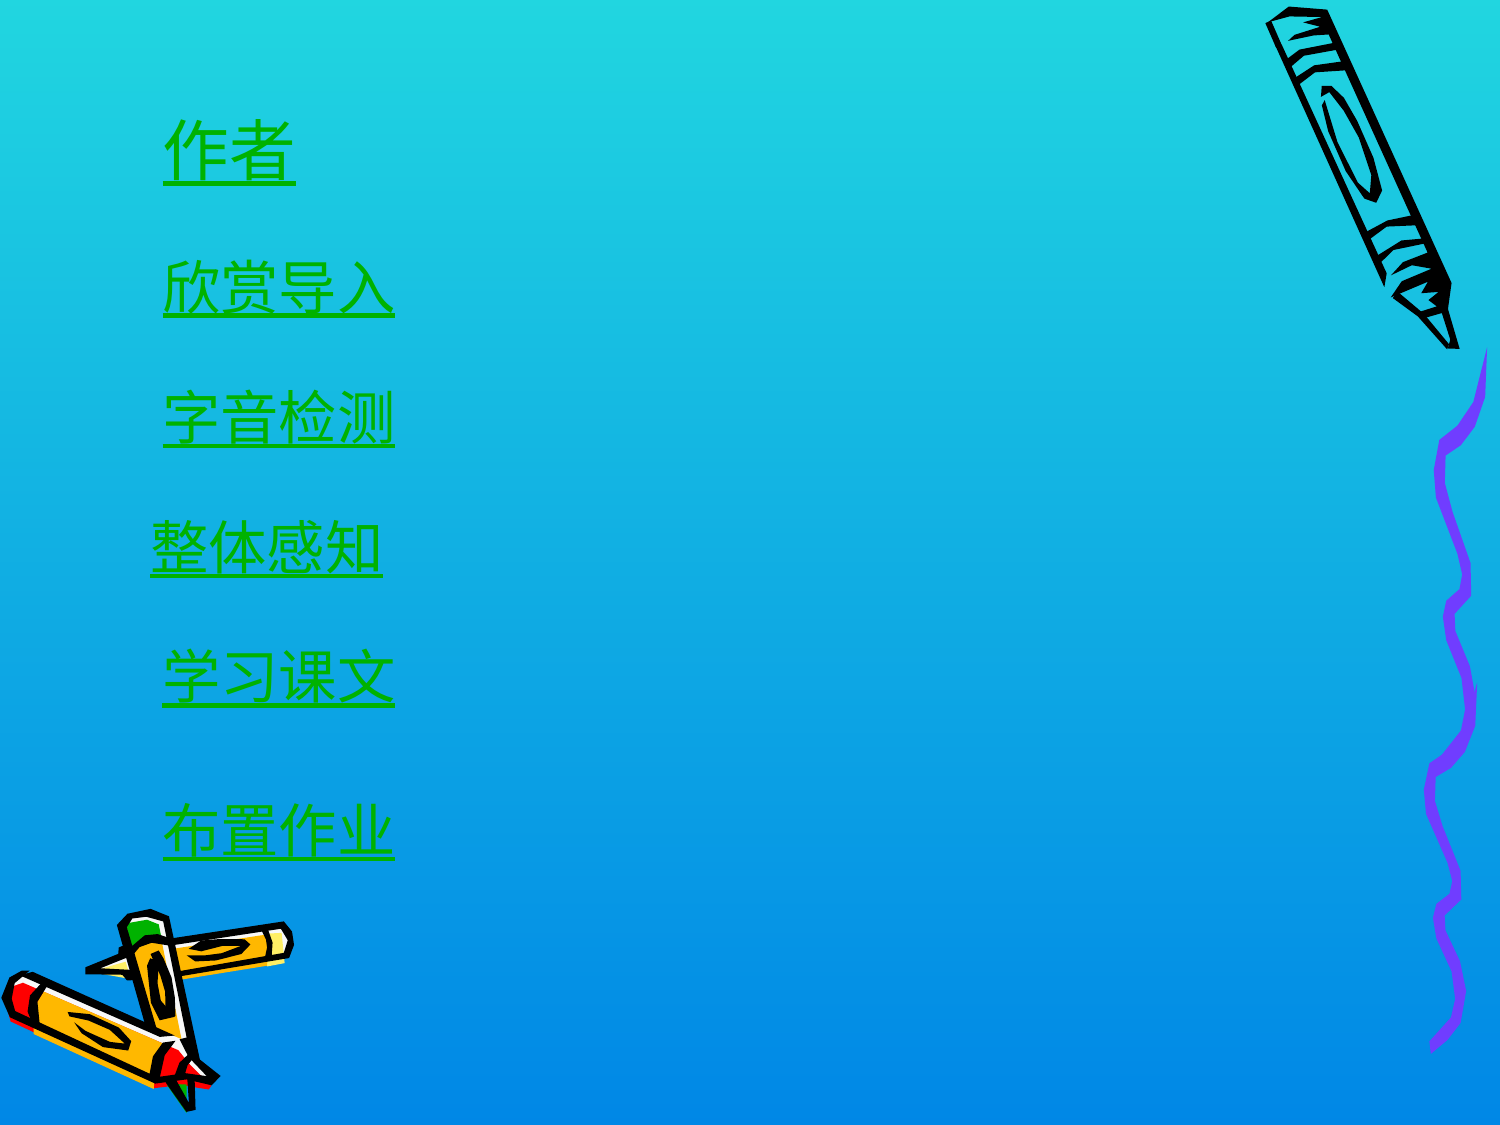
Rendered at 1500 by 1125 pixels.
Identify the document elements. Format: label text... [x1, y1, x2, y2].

text_box 欣赏导入 [147, 243, 491, 343]
text_box 作者 [147, 101, 373, 214]
text_box 整体感知 [135, 503, 502, 603]
text_box 学习课文 [147, 633, 514, 733]
text_box 布置作业 [147, 786, 455, 886]
text_box 字音检测 [147, 373, 420, 473]
